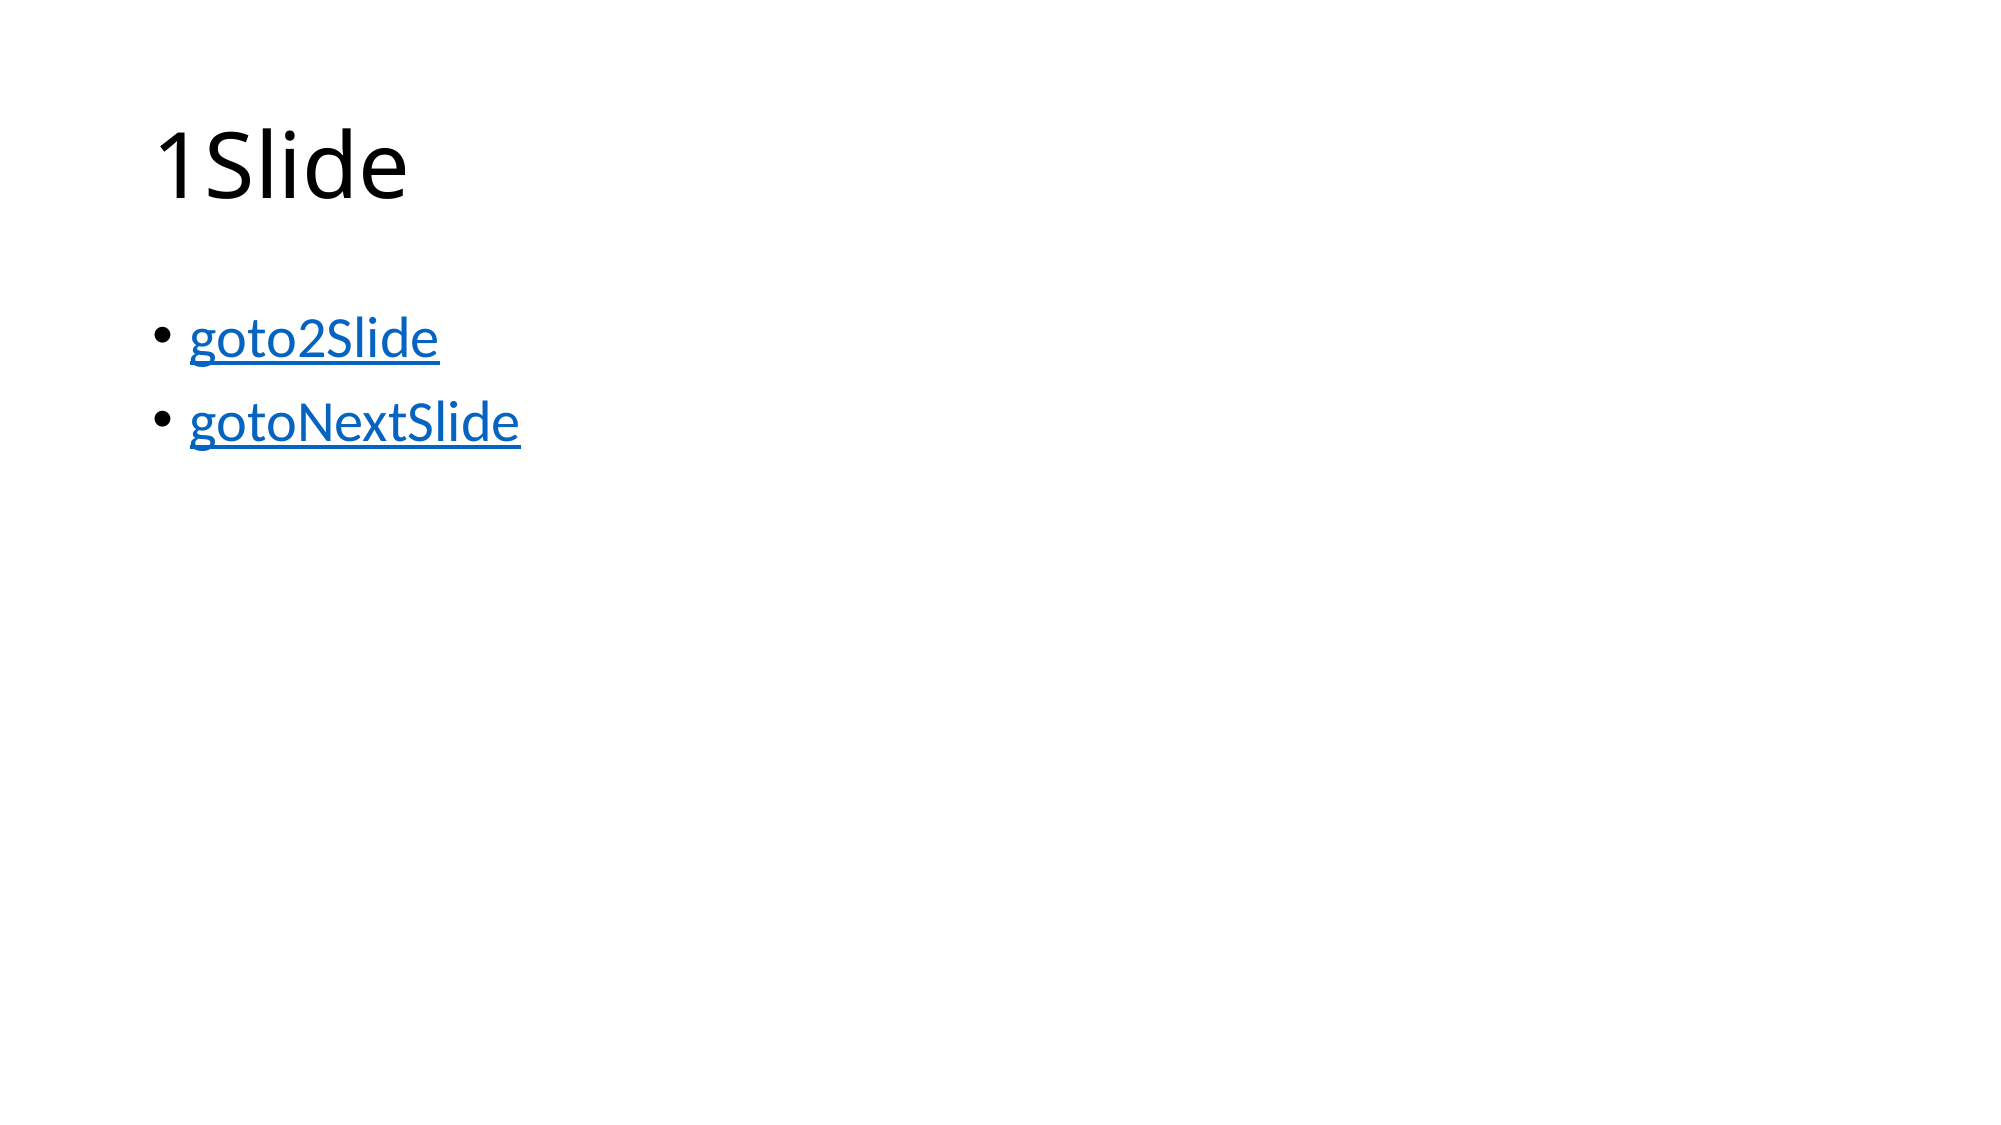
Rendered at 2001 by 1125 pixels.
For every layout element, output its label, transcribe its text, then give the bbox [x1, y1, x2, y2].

list goto2Slide gotoNextSlide [137, 299, 1863, 1014]
title 1Slide [137, 59, 1863, 278]
